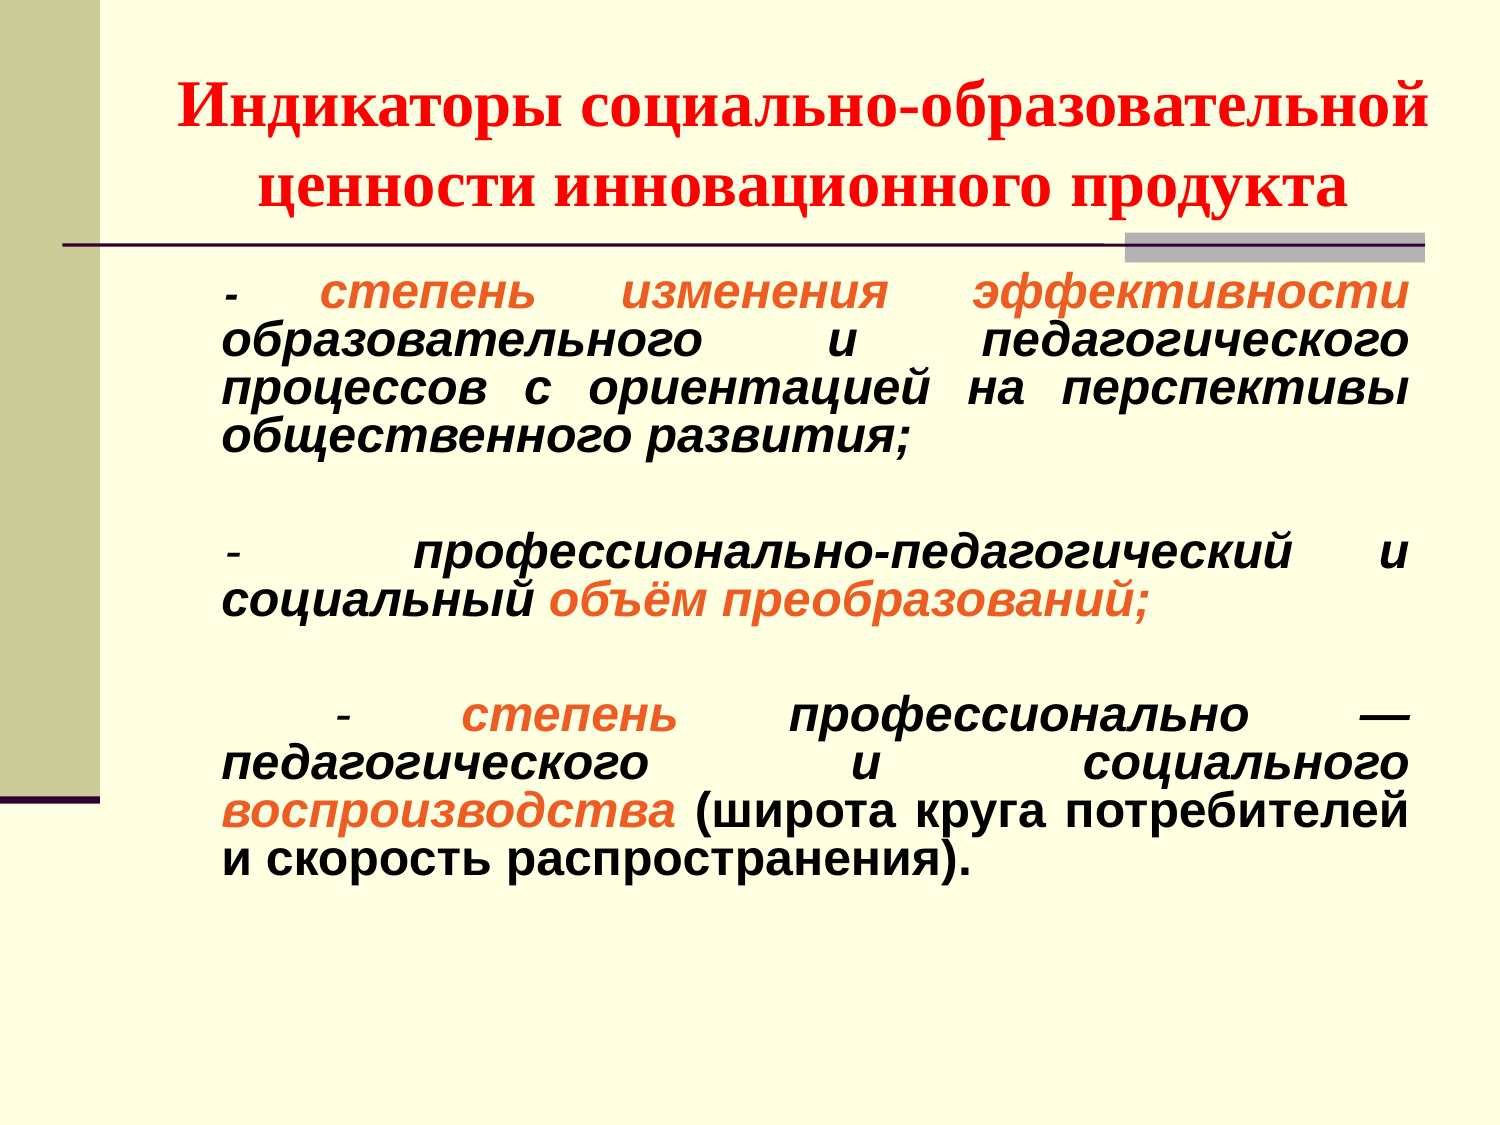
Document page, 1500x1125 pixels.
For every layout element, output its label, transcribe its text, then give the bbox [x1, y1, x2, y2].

list - степень изменения эффективности образовательного и педагогического процессов с ориентацией на перспективы общественного развития; - профессионально-педагогический и социальный объём преобразований; - степень профессионально — педагогического и социального воспроизводства (широта круга потребителей и скорость распространения). [150, 262, 1425, 1006]
title Индикаторы социально-образовательной ценности инновационного продукта [150, 45, 1459, 234]
